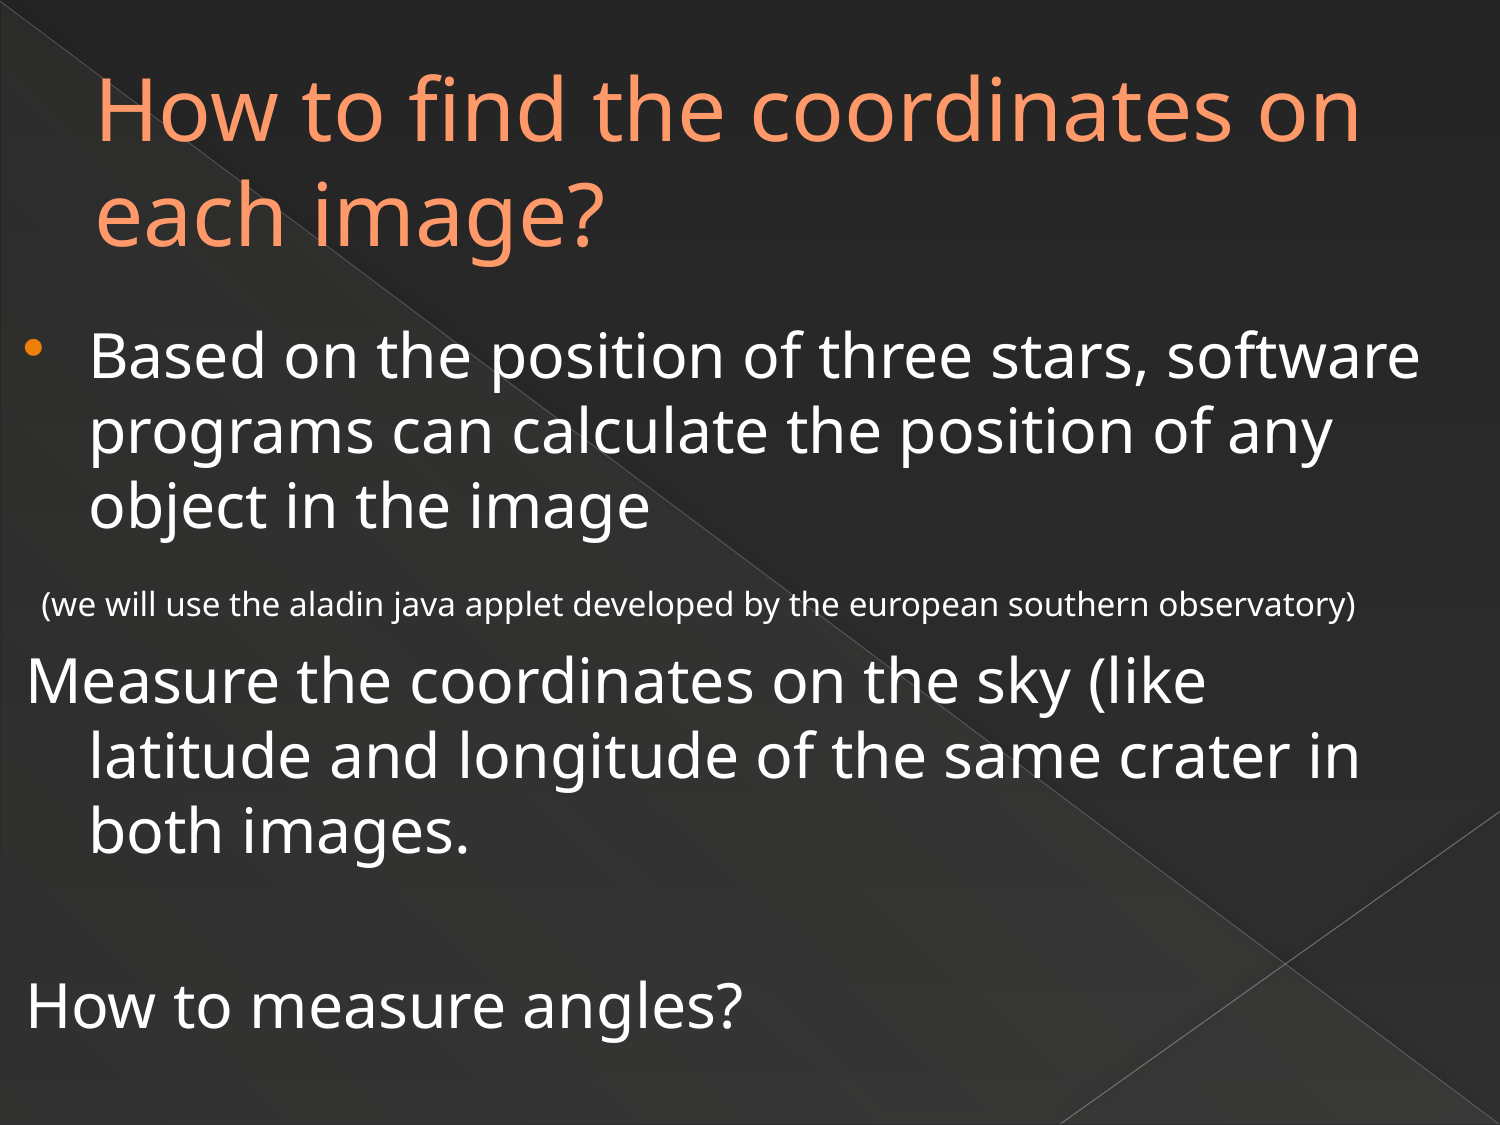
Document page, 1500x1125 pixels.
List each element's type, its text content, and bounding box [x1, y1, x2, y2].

title How to find the coordinates on each image? [0, 43, 1500, 274]
list Based on the position of three stars, software programs can calculate the position of any object in the image (we will use the aladin java applet developed by the european southern observatory) Measure the coordinates on the sky (like latitude and longitude of the same crater in both images. How to measure angles? [0, 308, 1463, 1059]
